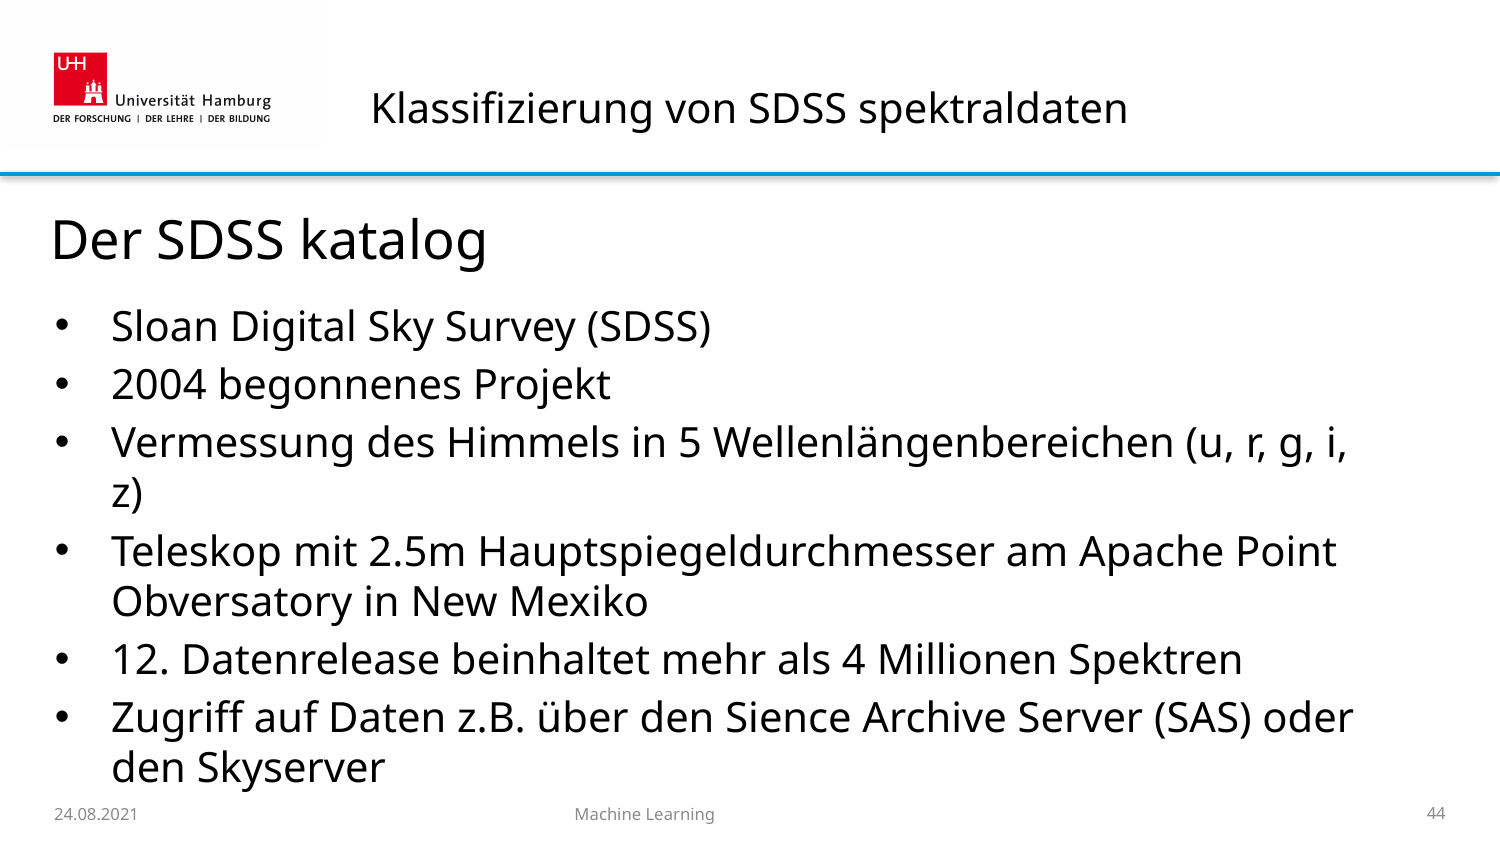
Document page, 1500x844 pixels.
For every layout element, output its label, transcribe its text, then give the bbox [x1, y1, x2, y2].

slide_number 44 [1361, 788, 1446, 833]
footer Machine Learning [273, 788, 1016, 833]
title Klassifizierung von SDSS spektraldaten [275, 91, 1225, 122]
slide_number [54, 788, 210, 833]
list Der SDSS katalog [35, 197, 1406, 281]
list Sloan Digital Sky Survey (SDSS) 2004 begonnenes Projekt Vermessung des Himmels in 5 Wellenlängenbereichen (u, r, g, i, z) Teleskop mit 2.5m Hauptspiegeldurchmesser am Apache Point Obversatory in New Mexiko 12. Datenrelease beinhaltet mehr als 4 Millionen Spektren Zugriff auf Daten z.B. über den Sience Archive Server (SAS) oder den Skyserver [39, 291, 1406, 765]
picture [1, 0, 323, 149]
